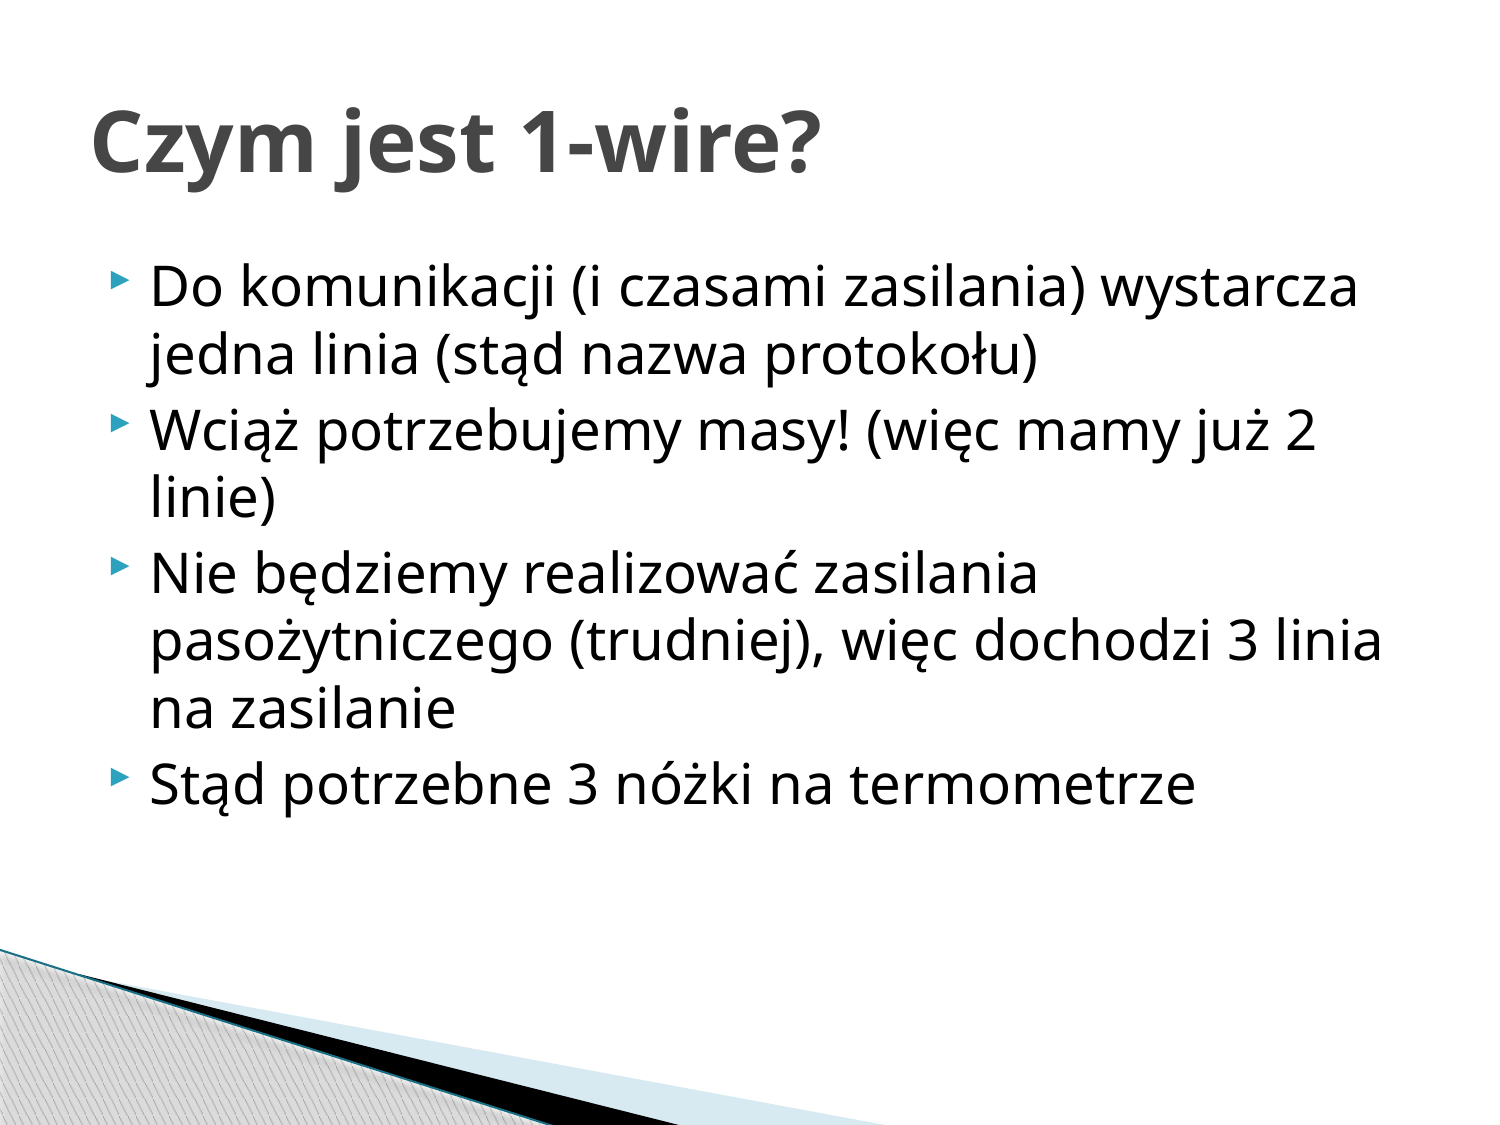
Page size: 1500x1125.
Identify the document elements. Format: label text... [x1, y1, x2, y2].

title Czym jest 1-wire? [75, 45, 1425, 233]
list Do komunikacji (i czasami zasilania) wystarcza jedna linia (stąd nazwa protokołu) Wciąż potrzebujemy masy! (więc mamy już 2 linie) Nie będziemy realizować zasilania pasożytniczego (trudniej), więc dochodzi 3 linia na zasilanie Stąd potrzebne 3 nóżki na termometrze [75, 243, 1425, 986]
